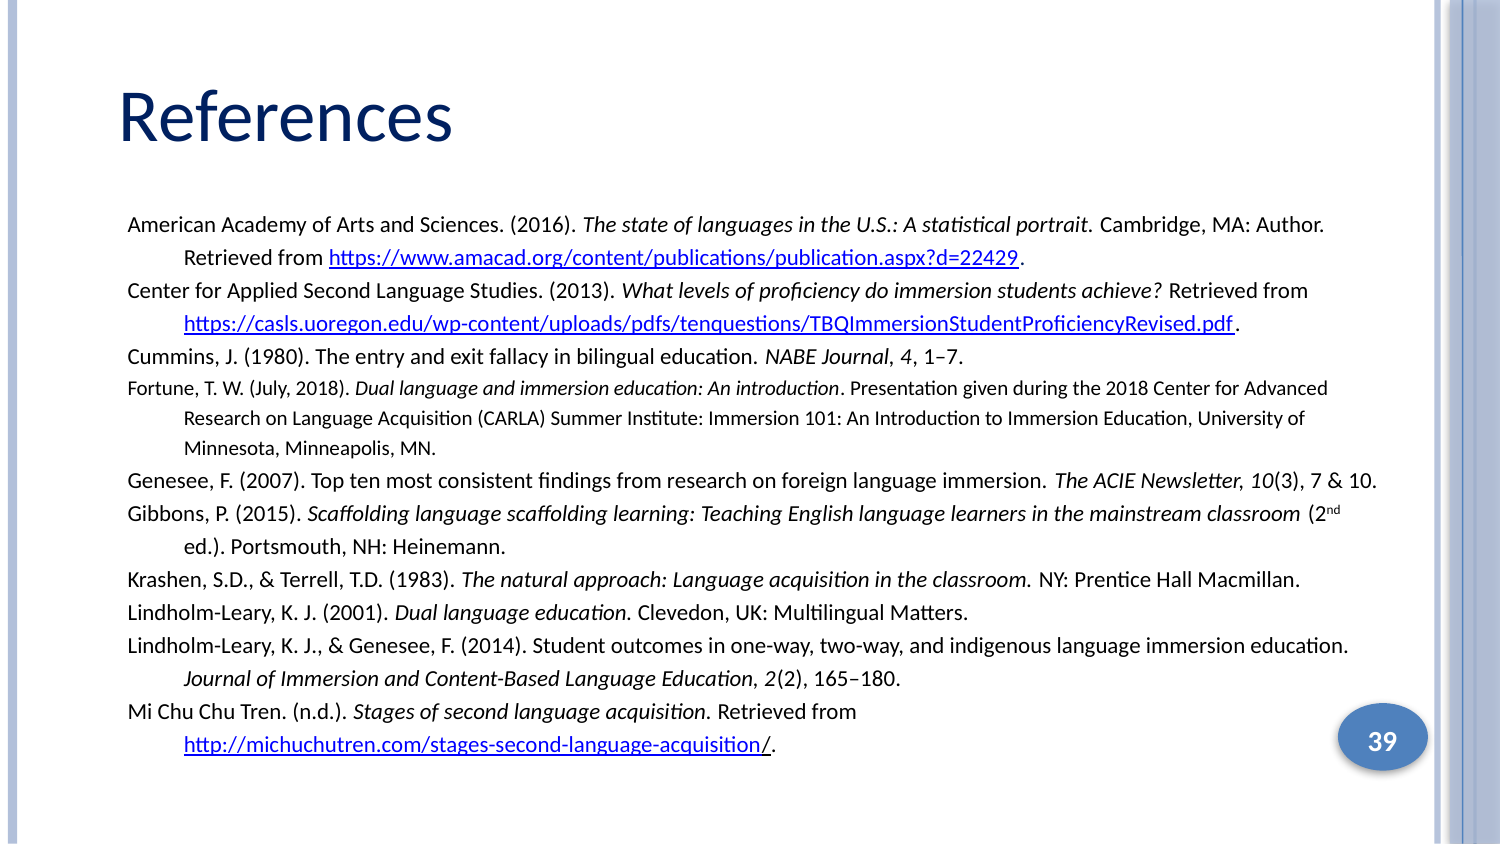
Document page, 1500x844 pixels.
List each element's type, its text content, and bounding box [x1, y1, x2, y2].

text_box References [103, 59, 469, 165]
slide_number 39 [1337, 707, 1428, 772]
list American Academy of Arts and Sciences. (2016). The state of languages in the U.S.: A statistical portrait. Cambridge, MA: Author. Retrieved from https://www.amacad.org/content/publications/publication.aspx?d=22429. Center for Applied Second Language Studies. (2013). What levels of proficiency do immersion students achieve? Retrieved from https://casls.uoregon.edu/wp-content/uploads/pdfs/tenquestions/TBQImmersionStudentProficiencyRevised.pdf. Cummins, J. (1980). The entry and exit fallacy in bilingual education. NABE Journal, 4, 1–7. Fortune, T. W. (July, 2018). Dual language and immersion education: An introduction. Presentation given during the 2018 Center for Advanced Research on Language Acquisition (CARLA) Summer Institute: Immersion 101: An Introduction to Immersion Education, University of Minnesota, Minneapolis, MN. Genesee, F. (2007). Top ten most consistent findings from research on foreign language immersion. The ACIE Newsletter, 10(3), 7 & 10. Gibbons, P. (2015). Scaffolding language scaffolding learning: Teaching English language learners in the mainstream classroom (2nd ed.). Portsmouth, NH: Heinemann. Krashen, S.D., & Terrell, T.D. (1983). The natural approach: Language acquisition in the classroom. NY: Prentice Hall Macmillan. Lindholm-Leary, K. J. (2001). Dual language education. Clevedon, UK: Multilingual Matters. Lindholm-Leary, K. J., & Genesee, F. (2014). Student outcomes in one-way, two-way, and indigenous language immersion education. Journal of Immersion and Content-Based Language Education, 2(2), 165–180. Mi Chu Chu Tren. (n.d.). Stages of second language acquisition. Retrieved from http://michuchutren.com/stages-second-language-acquisition/. [112, 189, 1400, 797]
